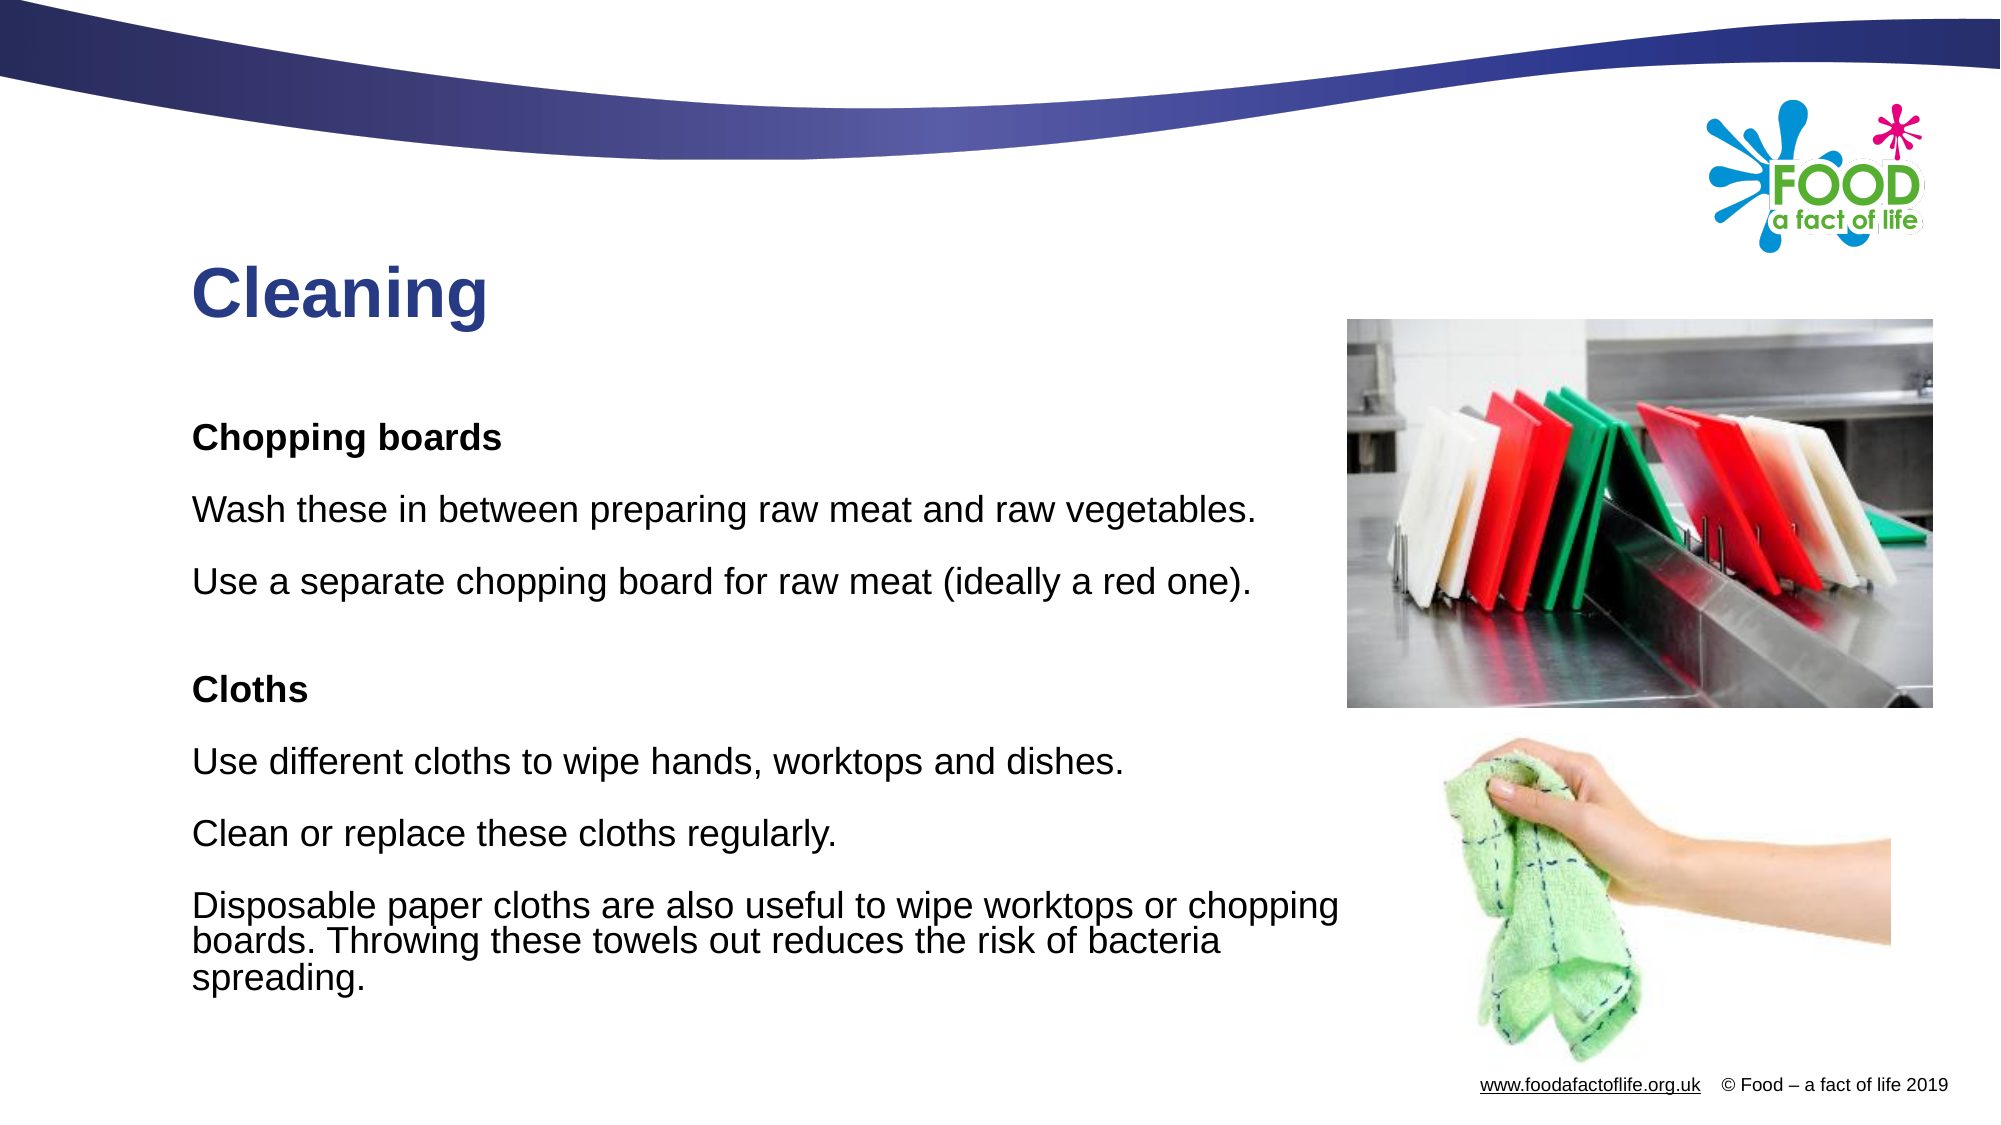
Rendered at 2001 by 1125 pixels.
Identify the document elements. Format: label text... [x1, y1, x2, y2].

subtitle Chopping boards Wash these in between preparing raw meat and raw vegetables. Use a separate chopping board for raw meat (ideally a red one). Cloths Use different cloths to wipe hands, worktops and dishes. Clean or replace these cloths regularly. Disposable paper cloths are also useful to wipe worktops or chopping boards. Throwing these towels out reduces the risk of bacteria spreading. [191, 421, 1400, 1013]
picture [0, 0, 2000, 1125]
title Cleaning [191, 256, 1787, 375]
